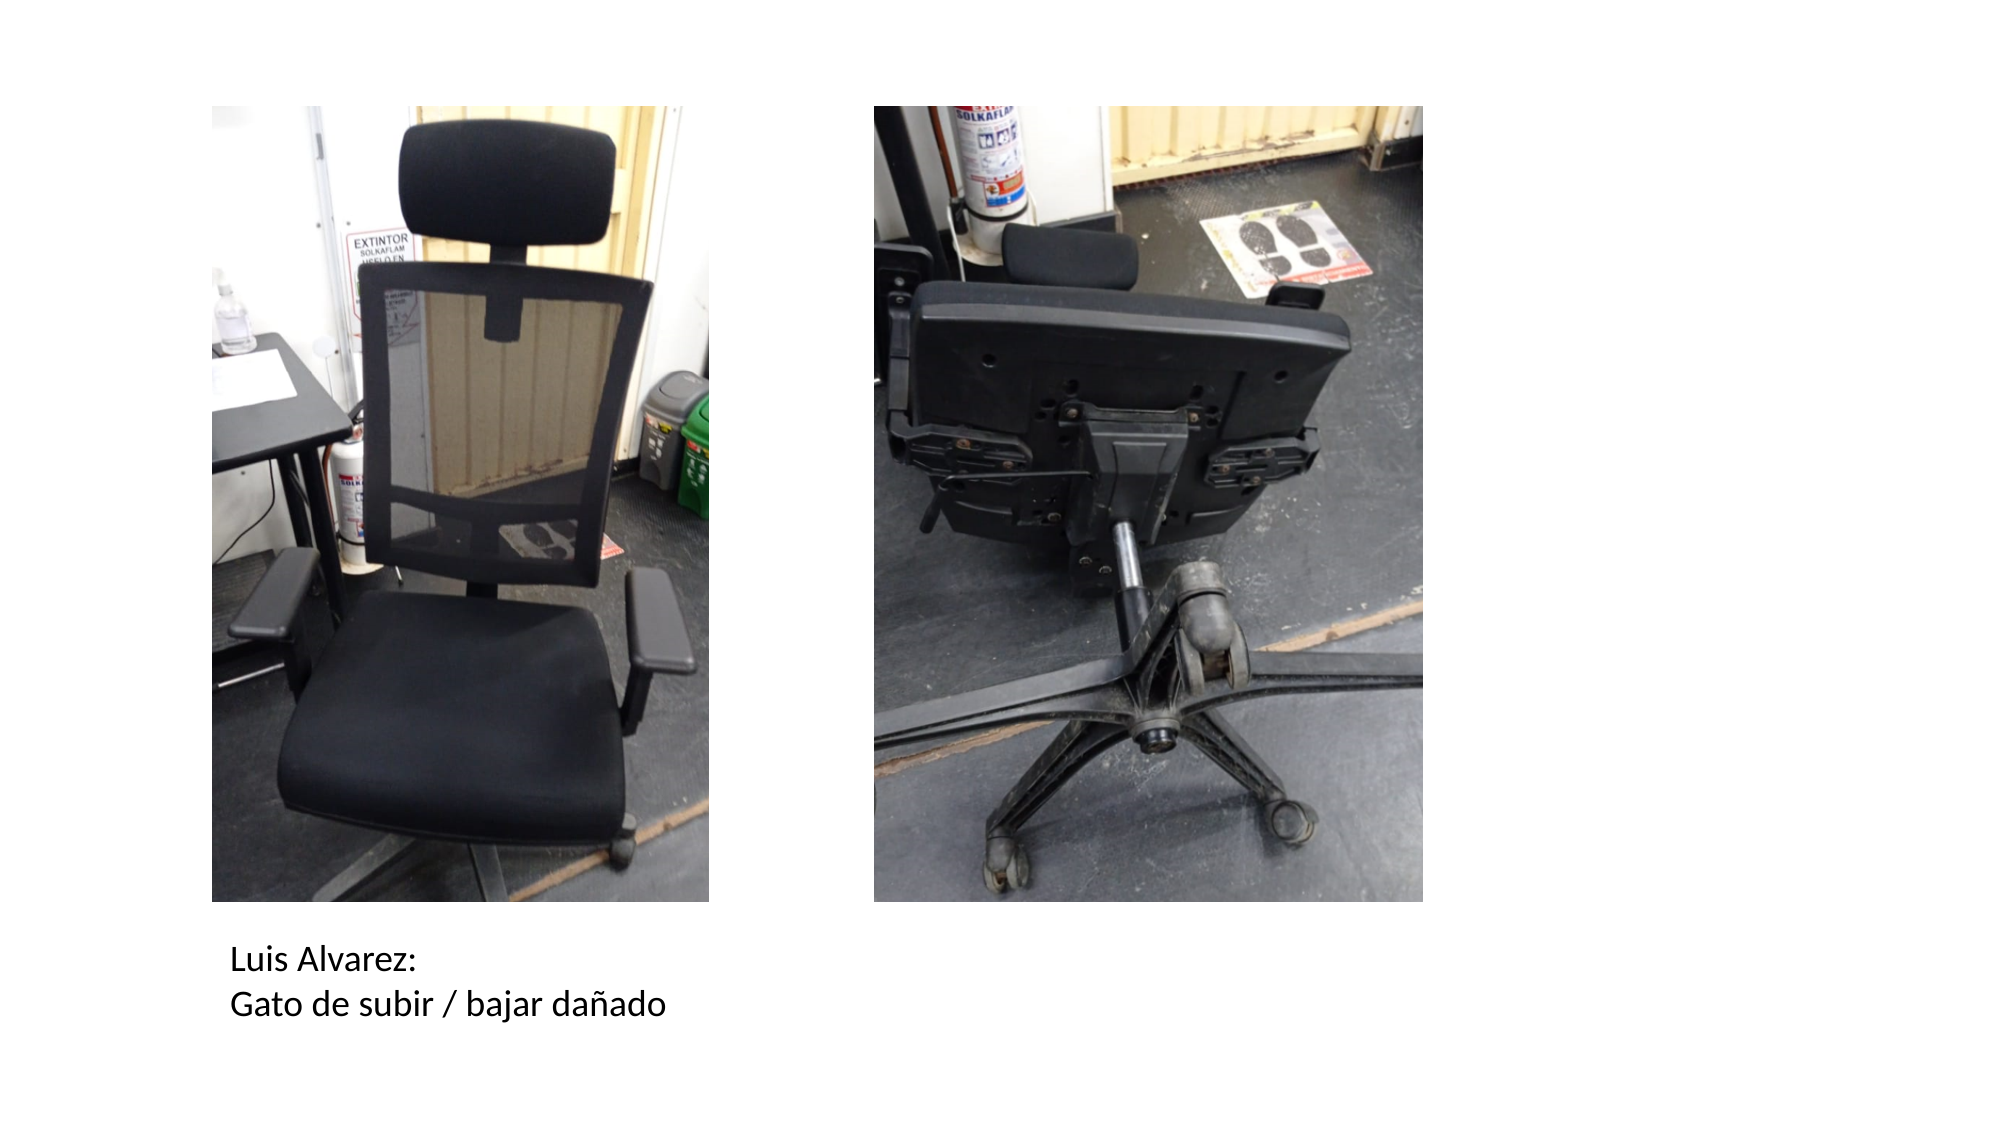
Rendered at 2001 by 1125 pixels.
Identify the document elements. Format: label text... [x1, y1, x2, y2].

picture [212, 106, 709, 902]
text_box Luis Alvarez: Gato de subir / bajar dañado [215, 926, 683, 1031]
picture [874, 106, 1423, 902]
